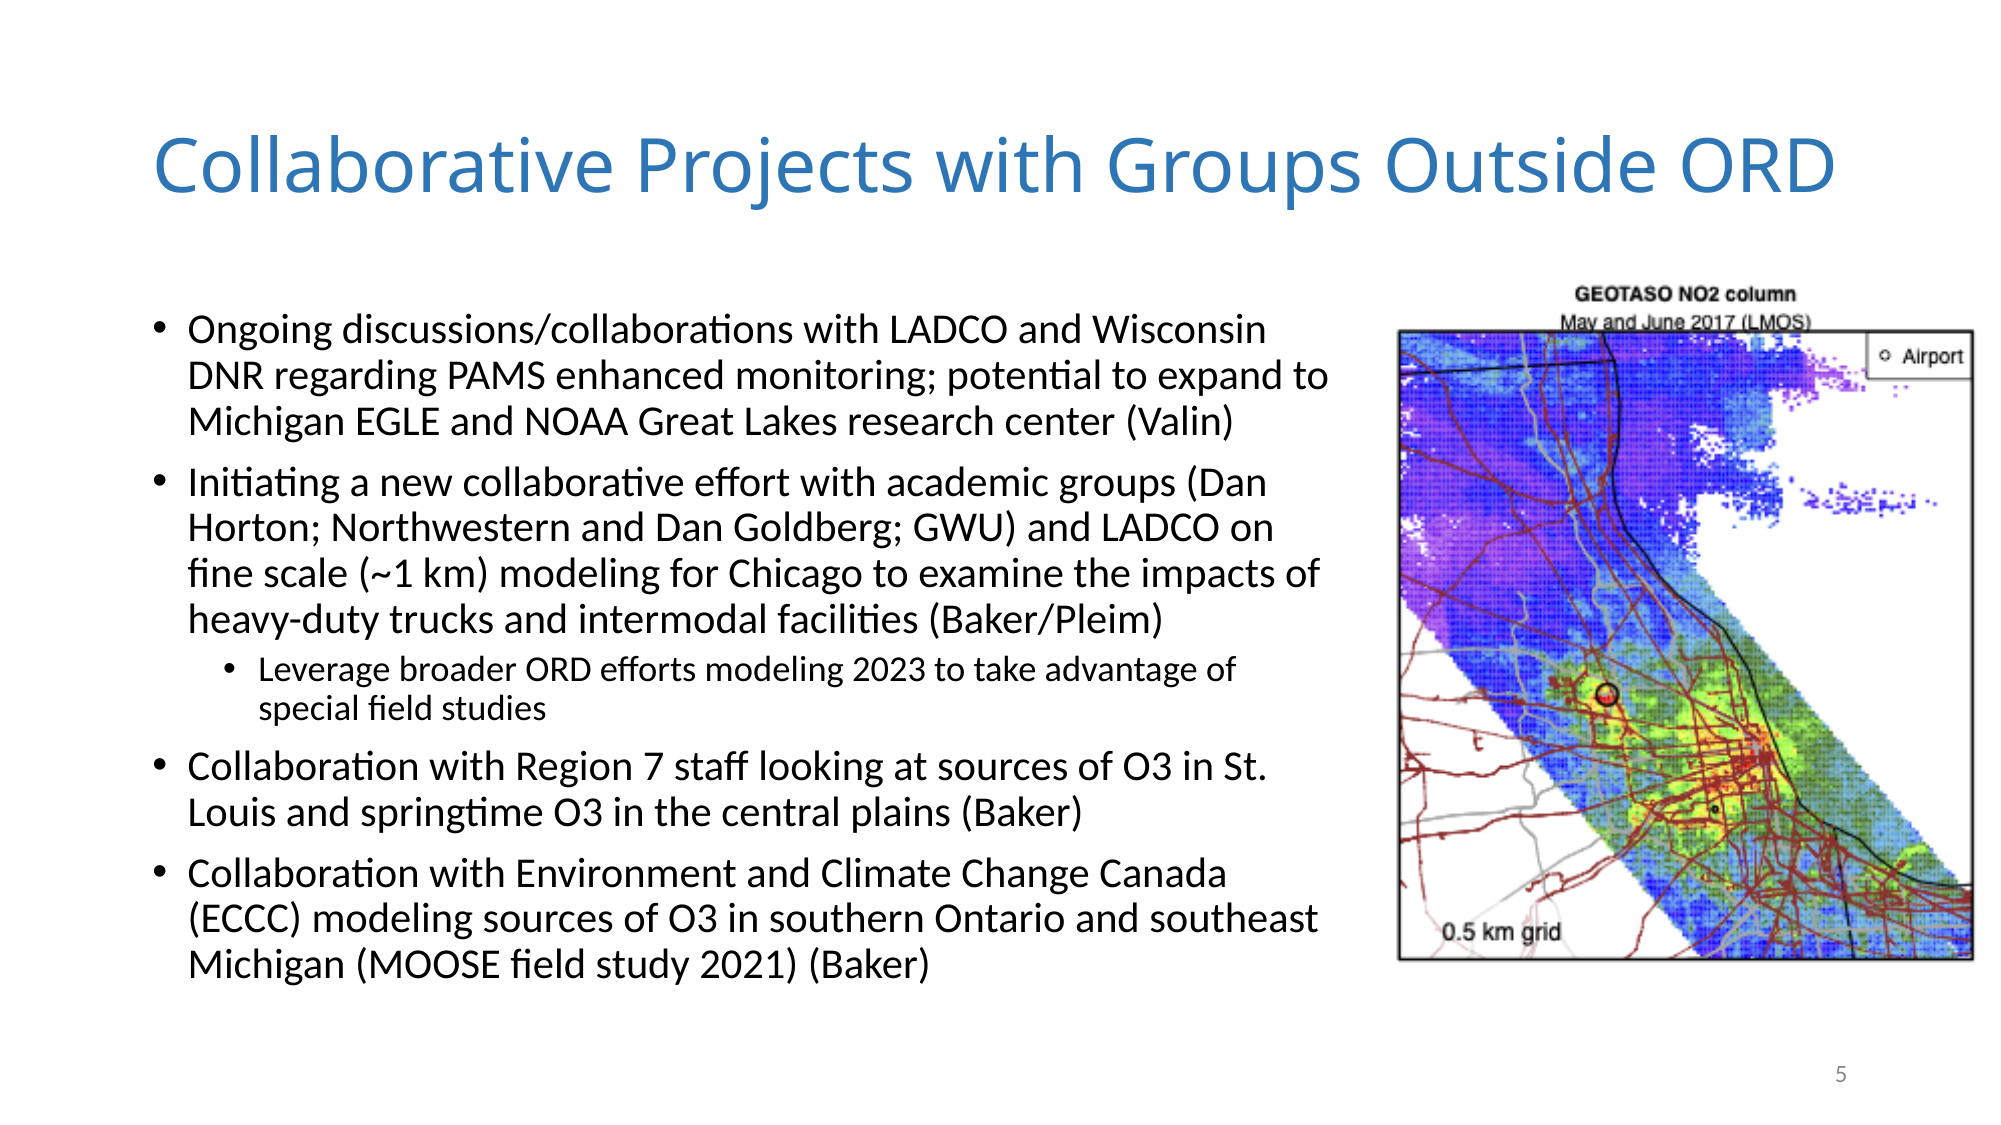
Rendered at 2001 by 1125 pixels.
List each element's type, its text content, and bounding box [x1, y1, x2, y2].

title Collaborative Projects with Groups Outside ORD [137, 59, 1863, 278]
slide_number 5 [1412, 1042, 1863, 1103]
picture [1388, 265, 1987, 979]
list Ongoing discussions/collaborations with LADCO and Wisconsin DNR regarding PAMS enhanced monitoring; potential to expand to Michigan EGLE and NOAA Great Lakes research center (Valin) Initiating a new collaborative effort with academic groups (Dan Horton; Northwestern and Dan Goldberg; GWU) and LADCO on fine scale (~1 km) modeling for Chicago to examine the impacts of heavy-duty trucks and intermodal facilities (Baker/Pleim) Leverage broader ORD efforts modeling 2023 to take advantage of special field studies Collaboration with Region 7 staff looking at sources of O3 in St. Louis and springtime O3 in the central plains (Baker) Collaboration with Environment and Climate Change Canada (ECCC) modeling sources of O3 in southern Ontario and southeast Michigan (MOOSE field study 2021) (Baker) [137, 299, 1346, 1014]
